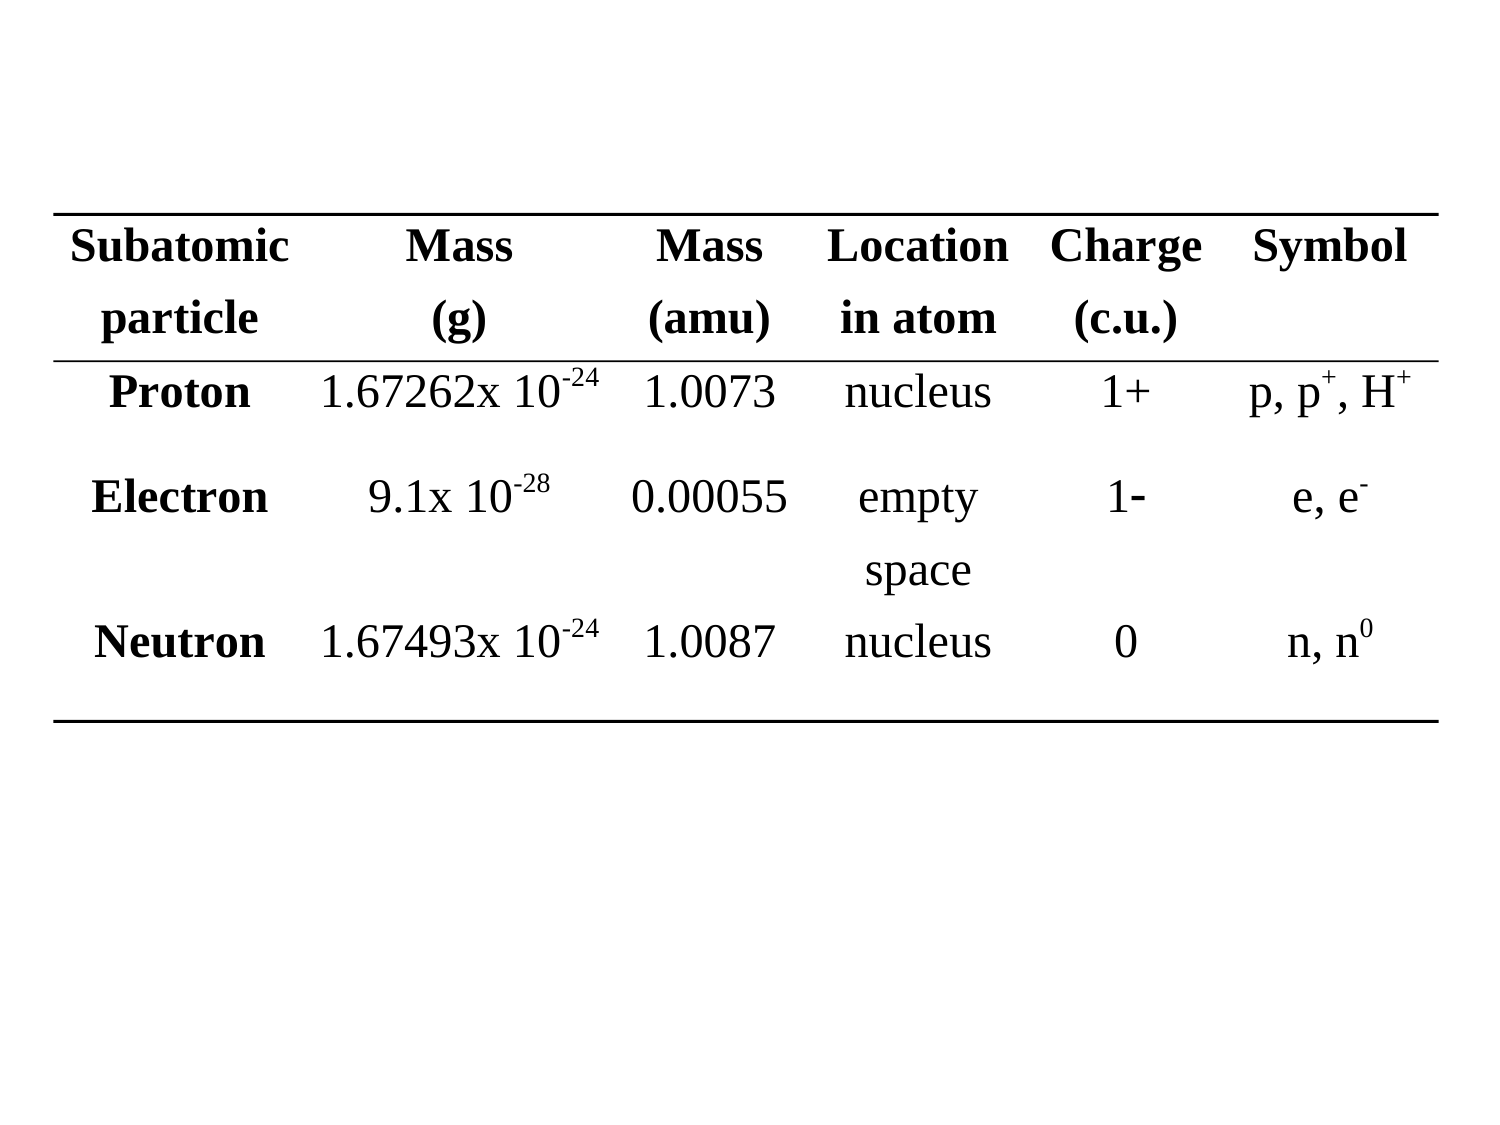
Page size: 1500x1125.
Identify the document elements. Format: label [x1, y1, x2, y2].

text_box [49, 212, 1500, 887]
